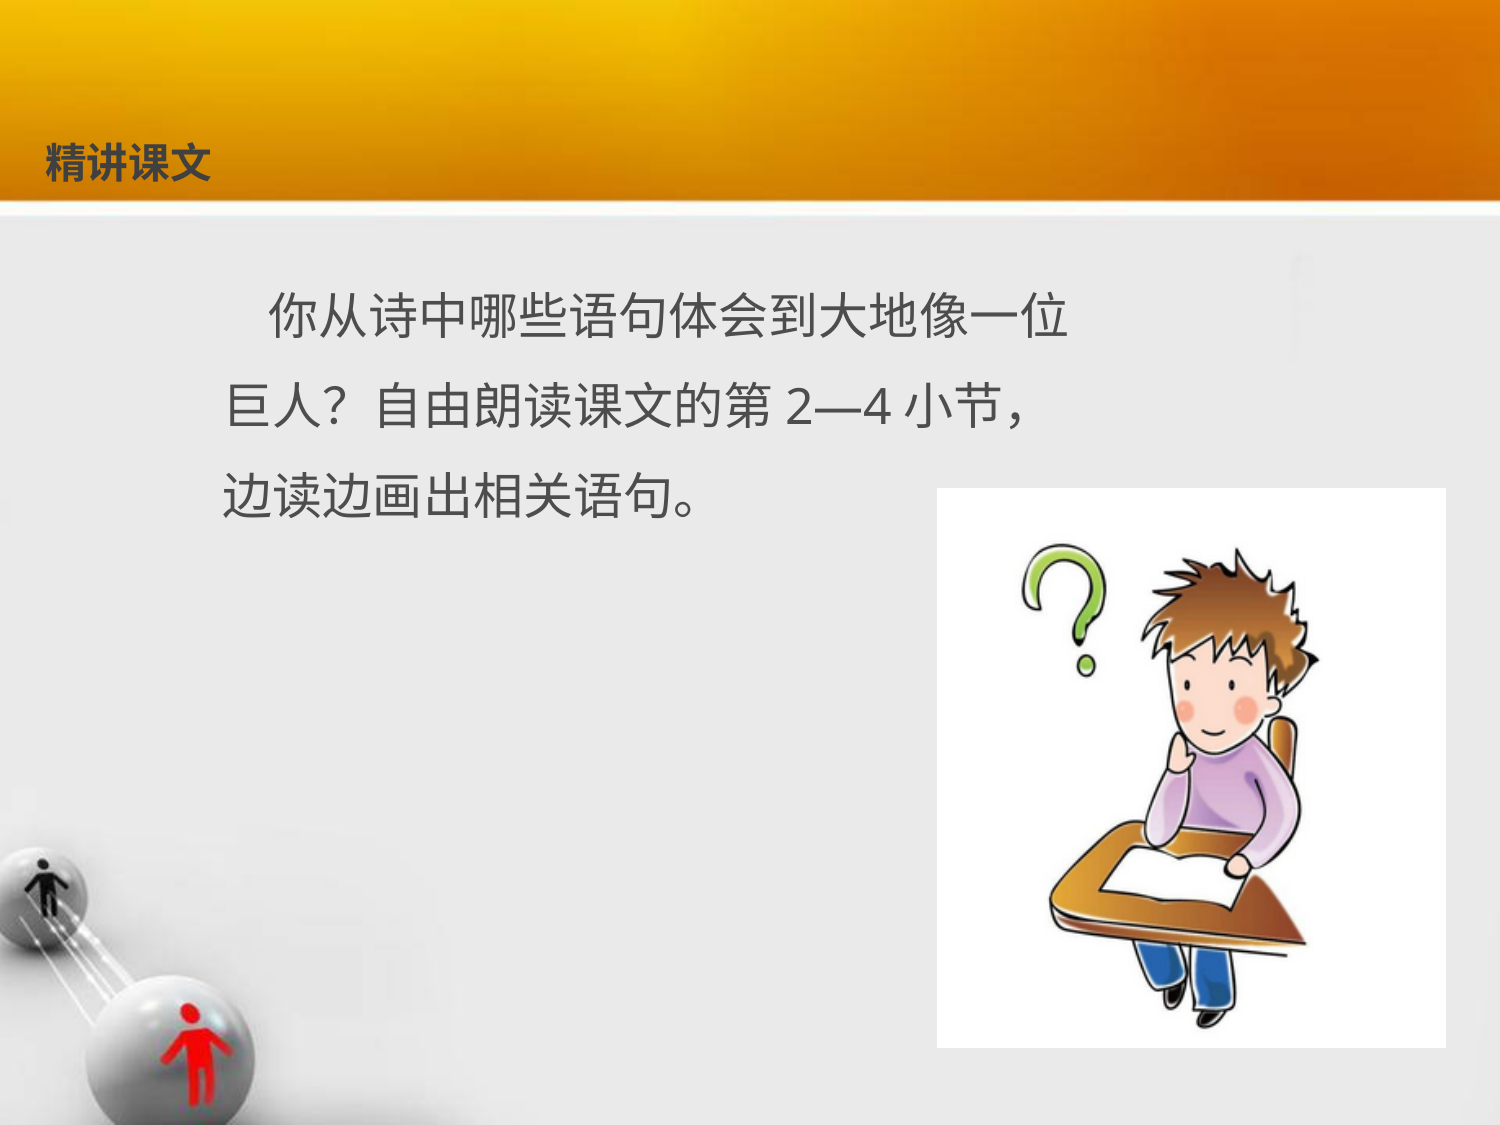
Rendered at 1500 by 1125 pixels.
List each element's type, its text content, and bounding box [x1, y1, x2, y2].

text_box 精讲课文 [30, 129, 228, 195]
picture [0, 0, 1500, 1125]
text_box 你从诗中哪些语句体会到大地像一位巨人？自由朗读课文的第2—4小节，边读边画出相关语句。 [208, 247, 1102, 533]
